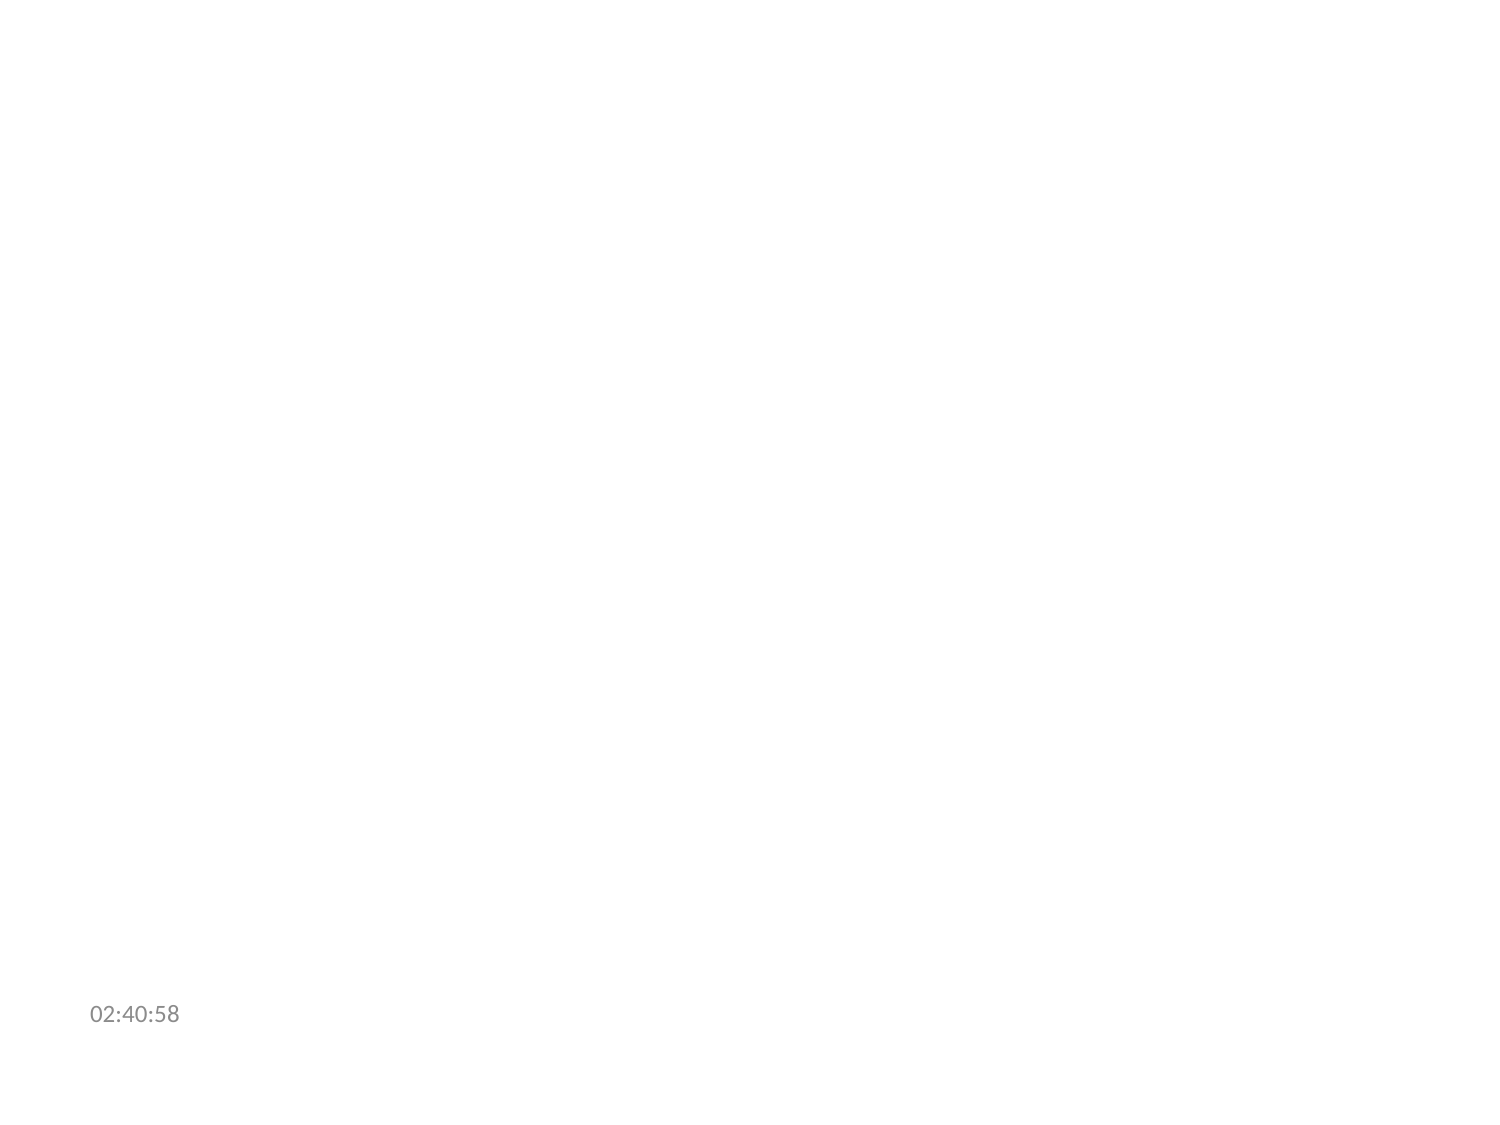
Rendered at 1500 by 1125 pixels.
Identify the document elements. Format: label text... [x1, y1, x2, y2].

text_box 15:35:09 [75, 982, 425, 1043]
